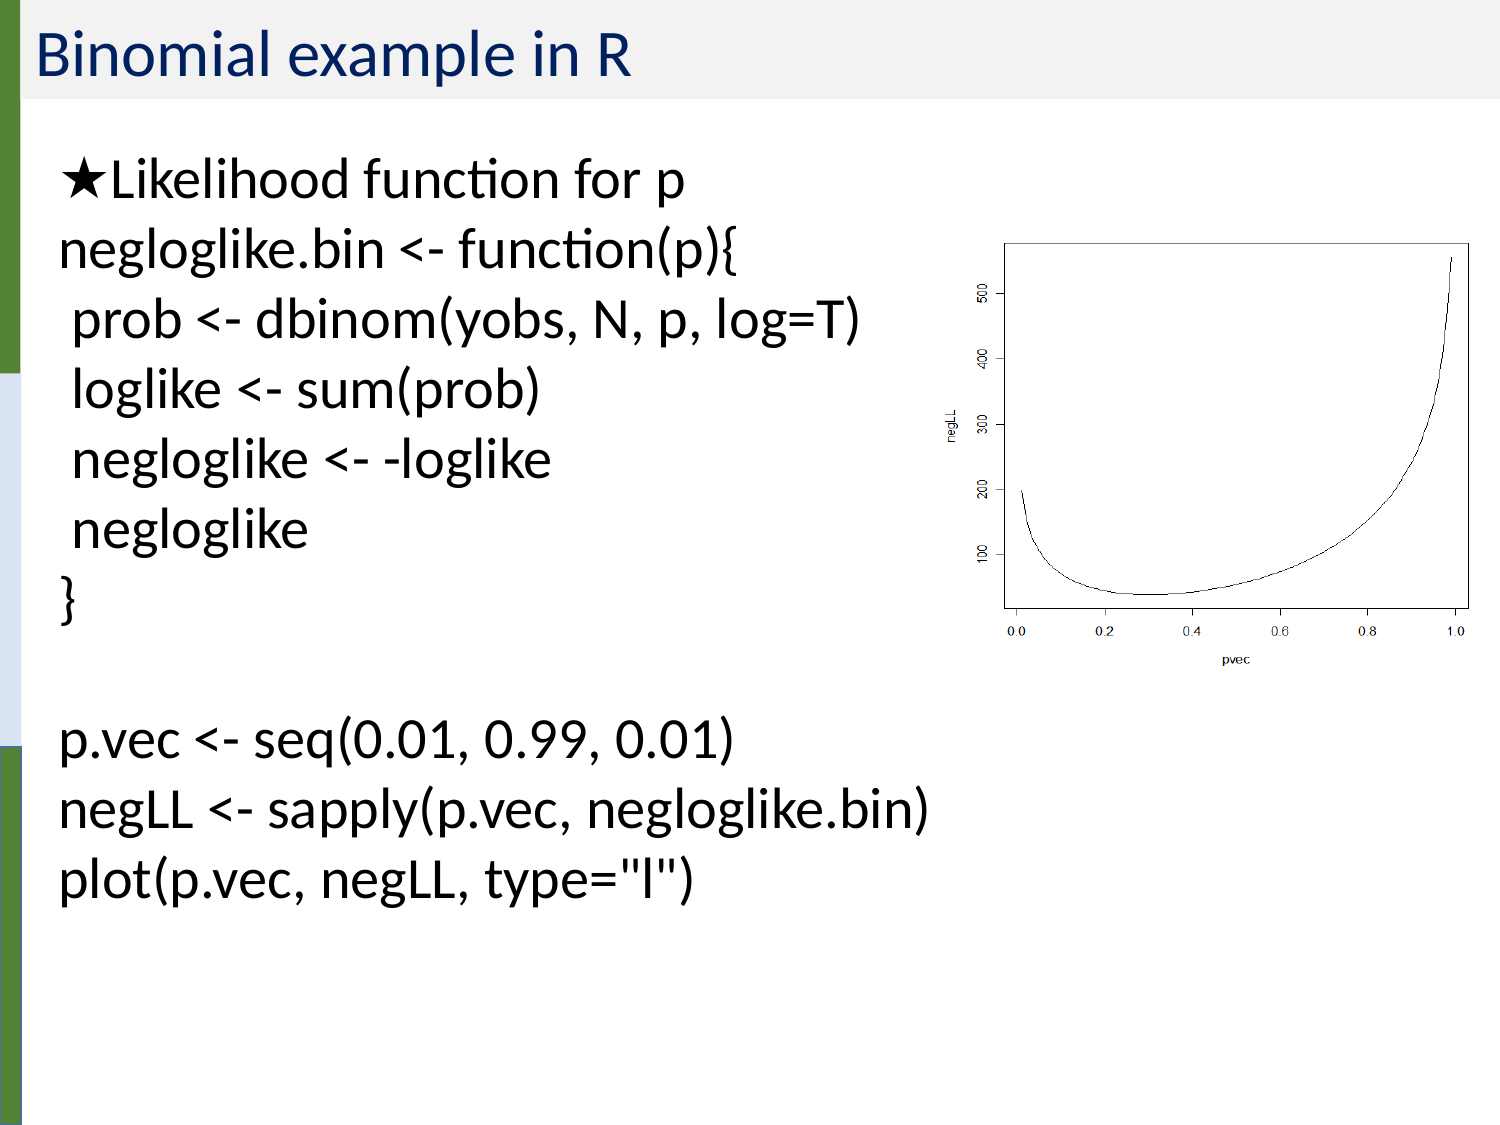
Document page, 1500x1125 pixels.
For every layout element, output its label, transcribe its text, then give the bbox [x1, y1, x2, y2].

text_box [0, 0, 22, 1125]
text_box Binomial example in R [24, 0, 1500, 99]
picture [938, 185, 1500, 680]
text_box ★Likelihood function for p negloglike.bin <- function(p){ prob <- dbinom(yobs, N, p, log=T) loglike <- sum(prob) negloglike <- -loglike negloglike } p.vec <- seq(0.01, 0.99, 0.01) negLL <- sapply(p.vec, negloglike.bin) plot(p.vec, negLL, type="l") [43, 132, 1500, 918]
